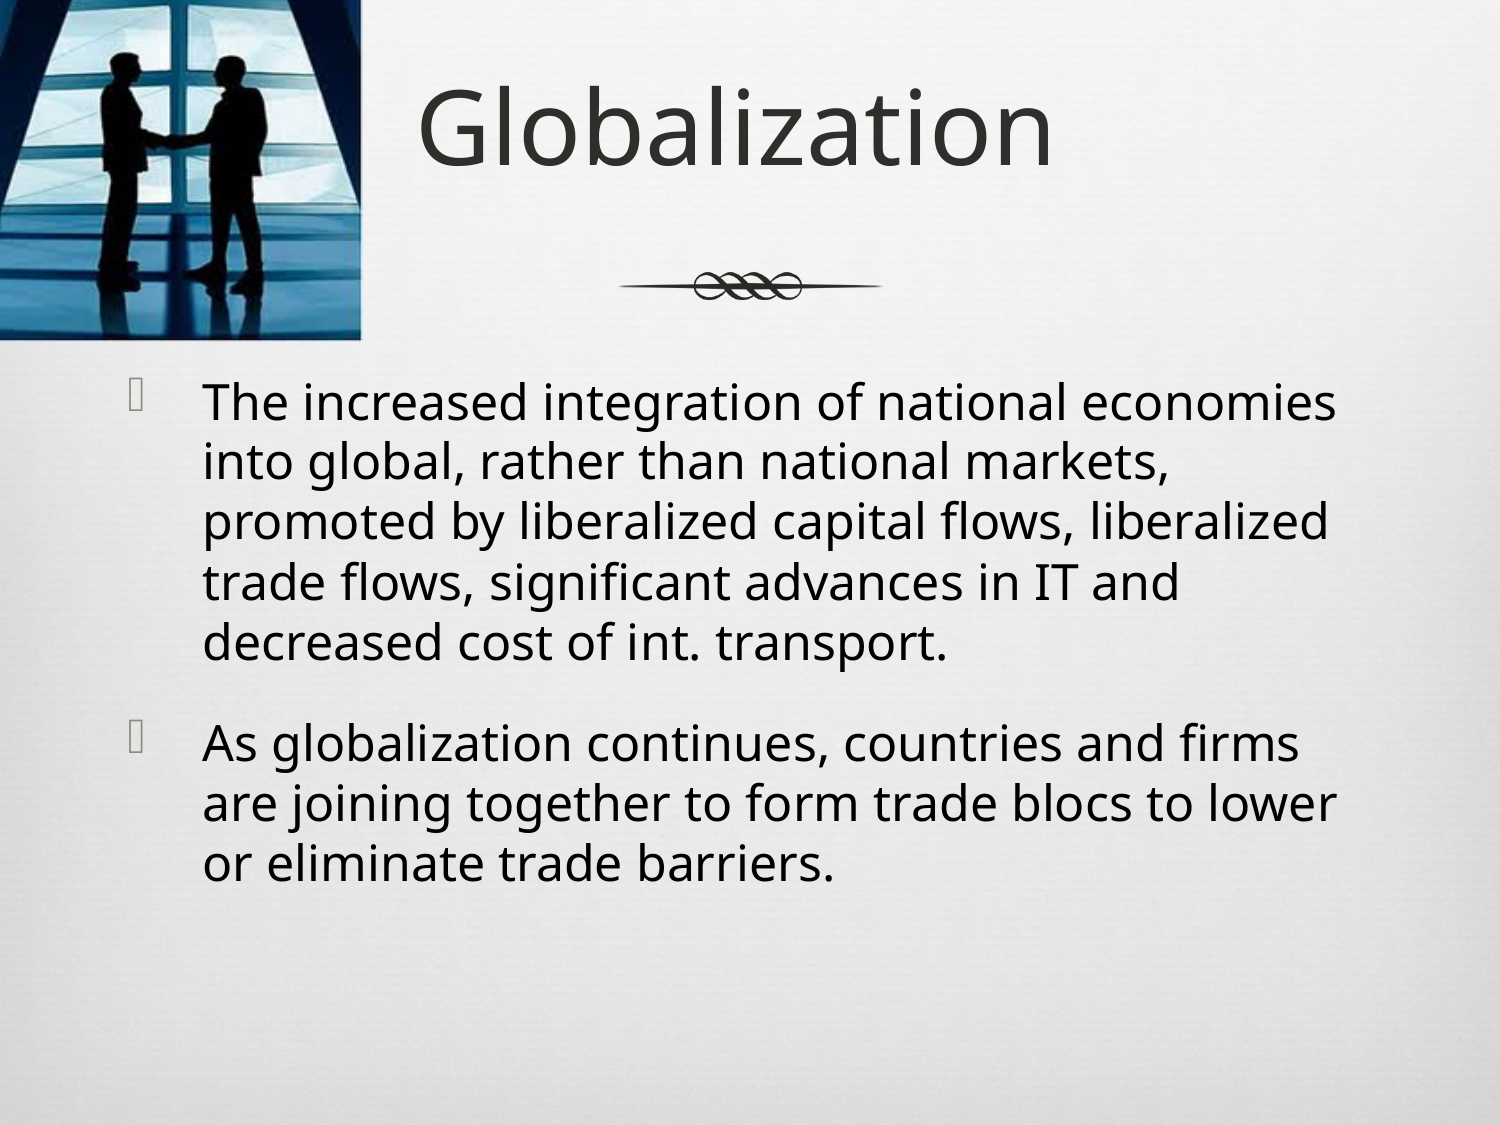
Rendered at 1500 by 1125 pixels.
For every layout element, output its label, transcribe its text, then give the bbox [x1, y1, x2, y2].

picture [615, 272, 885, 300]
list The increased integration of national economies into global, rather than national markets, promoted by liberalized capital flows, liberalized trade flows, significant advances in IT and decreased cost of int. transport. As globalization continues, countries and firms are joining together to form trade blocs to lower or eliminate trade barriers. [112, 362, 1388, 963]
title Globalization [367, 11, 1388, 236]
picture [0, 0, 364, 343]
